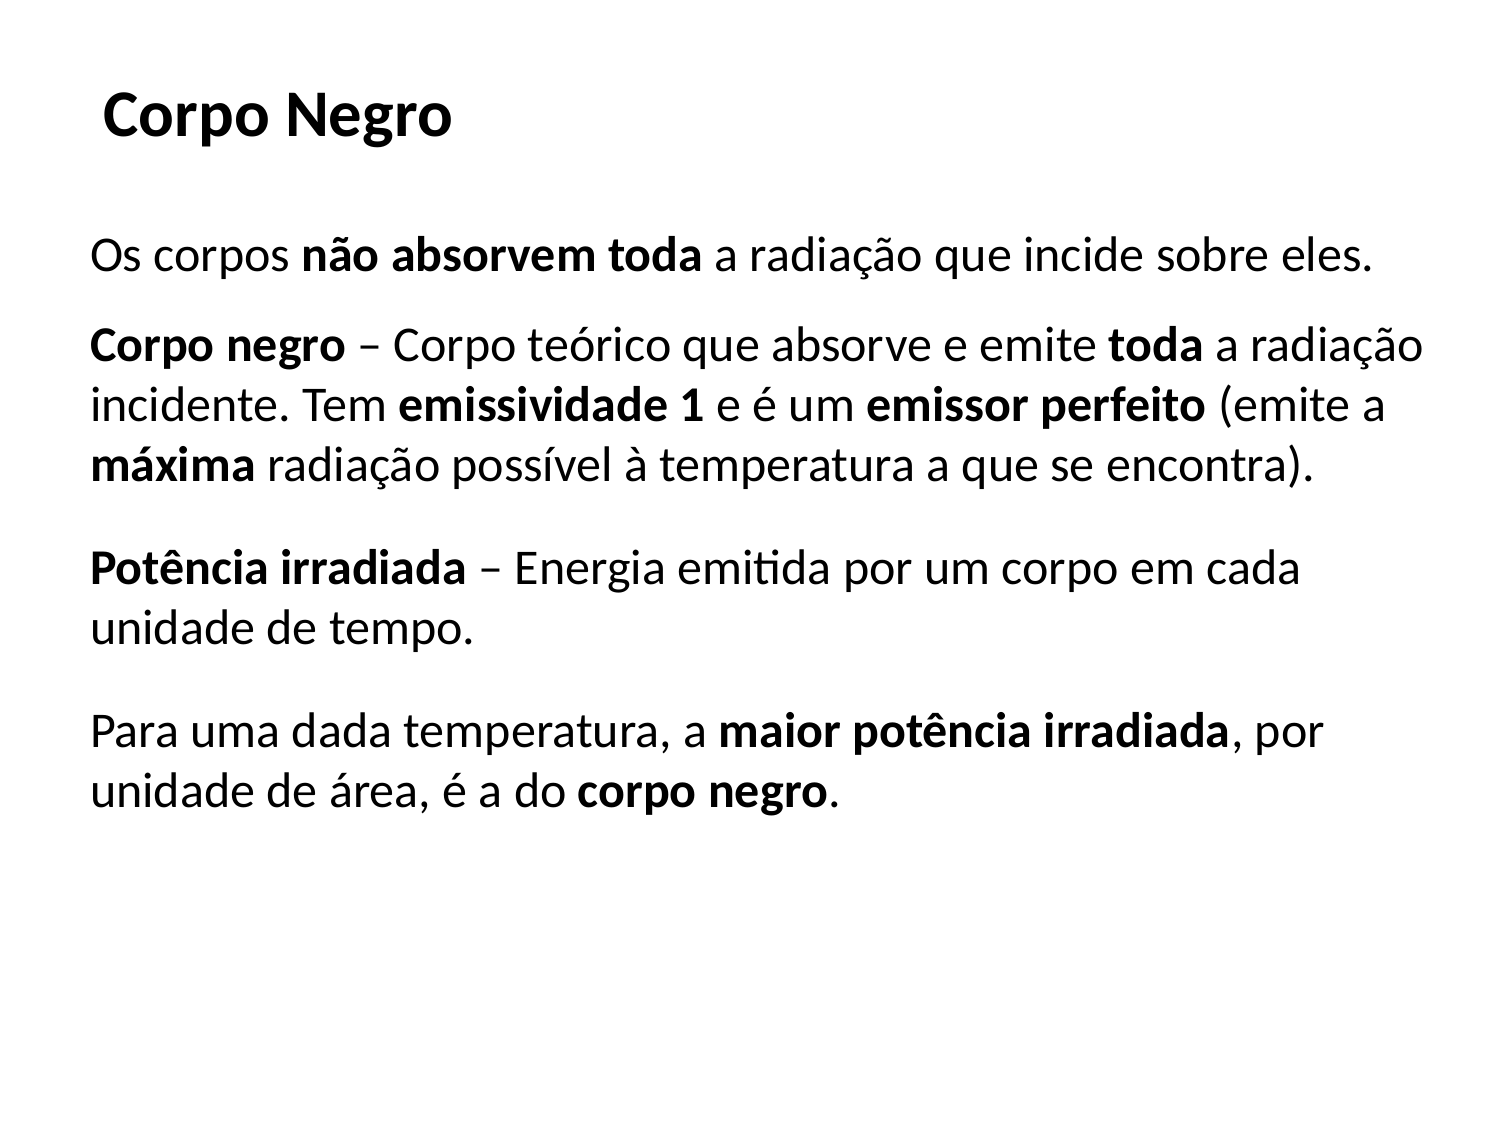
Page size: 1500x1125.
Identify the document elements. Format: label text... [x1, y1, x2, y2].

title Corpo Negro [88, 55, 1439, 206]
text_box Os corpos não absorvem toda a radiação que incide sobre eles. Corpo negro – Corpo teórico que absorve e emite toda a radiação incidente. Tem emissividade 1 e é um emissor perfeito (emite a máxima radiação possível à temperatura a que se encontra). Potência irradiada – Energia emitida por um corpo em cada unidade de tempo. Para uma dada temperatura, a maior potência irradiada, por unidade de área, é a do corpo negro. [75, 206, 1477, 1005]
